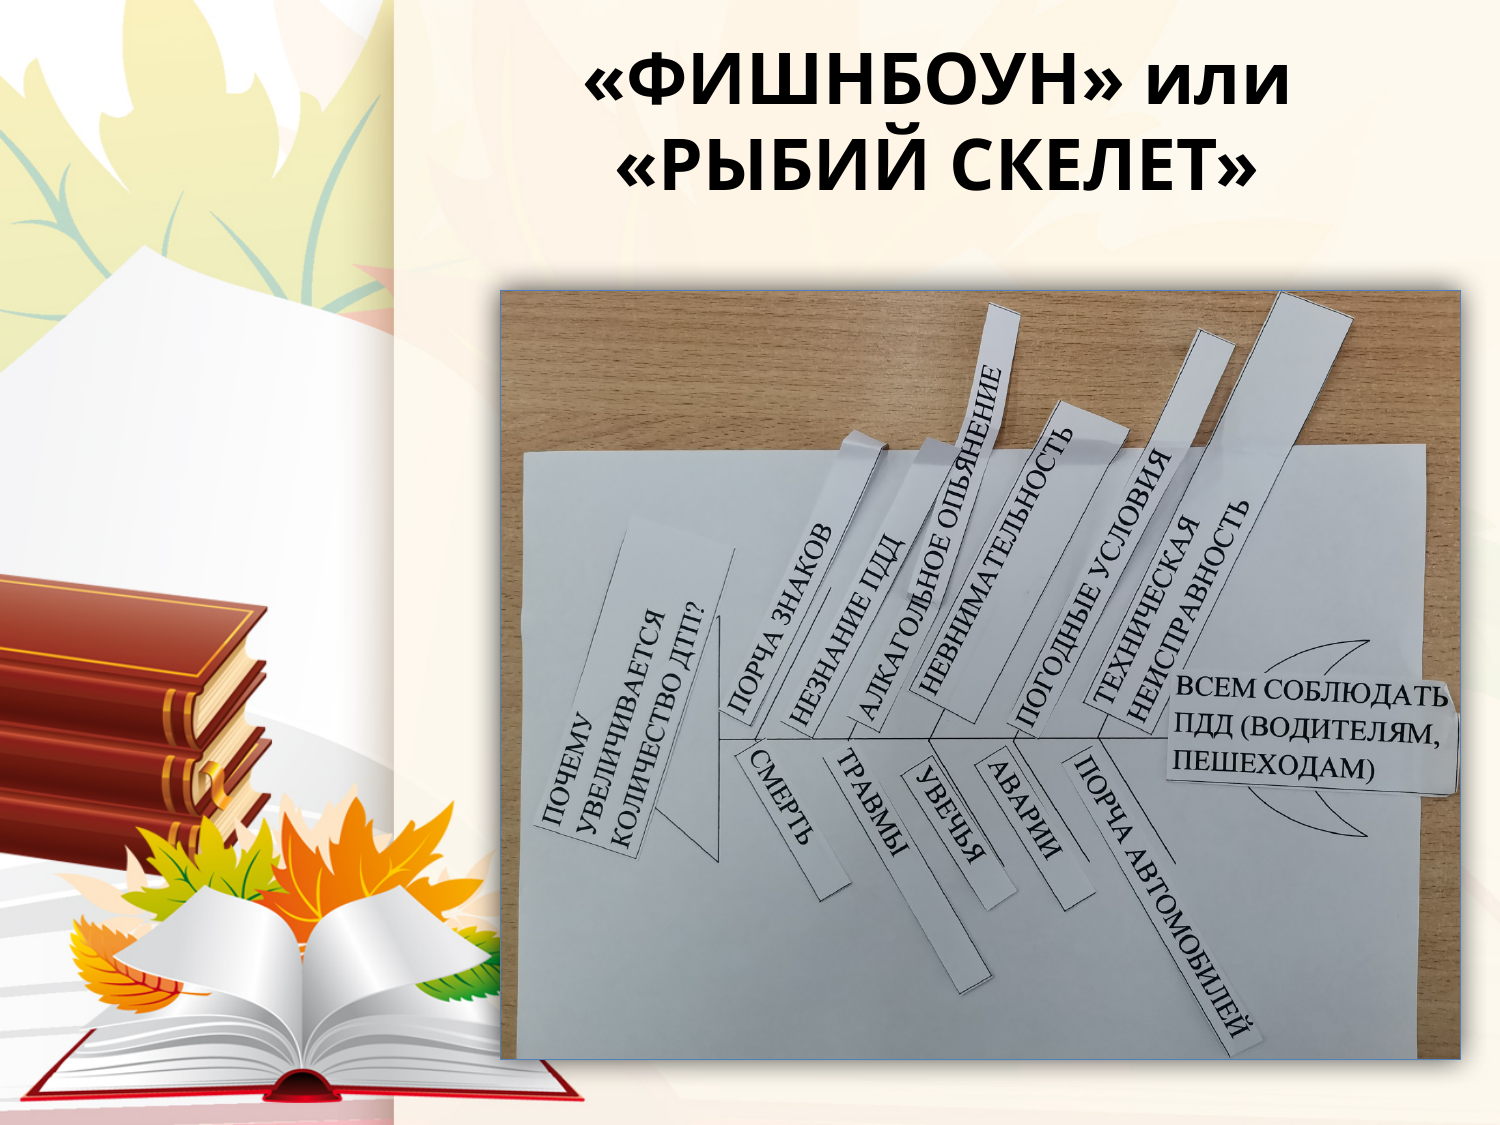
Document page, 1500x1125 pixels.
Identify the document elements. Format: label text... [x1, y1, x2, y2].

picture [0, 0, 1500, 1125]
title «ФИШНБОУН» или «РЫБИЙ СКЕЛЕТ» [399, 24, 1475, 213]
